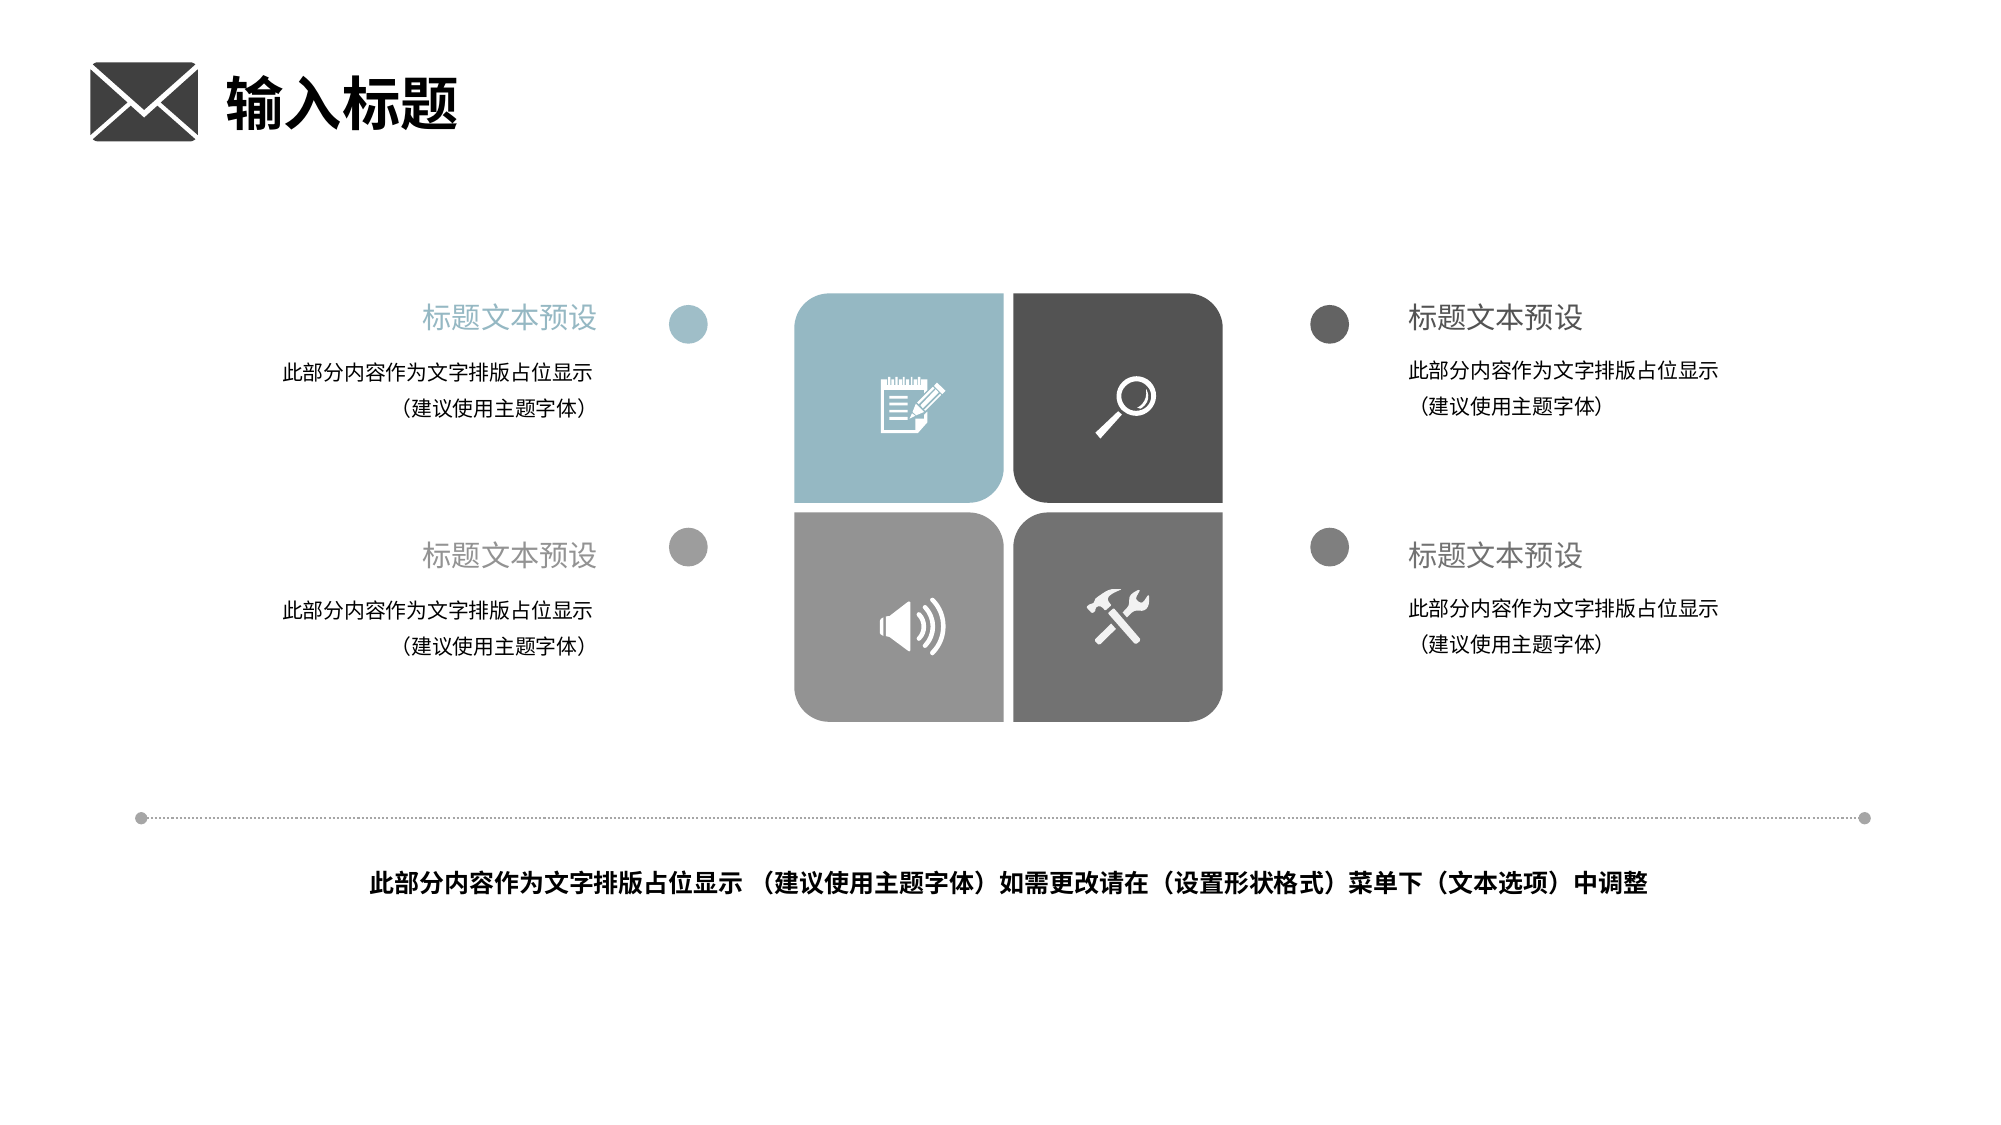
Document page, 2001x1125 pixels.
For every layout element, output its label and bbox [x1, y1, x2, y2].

text_box [90, 59, 481, 146]
text_box [141, 290, 1879, 924]
